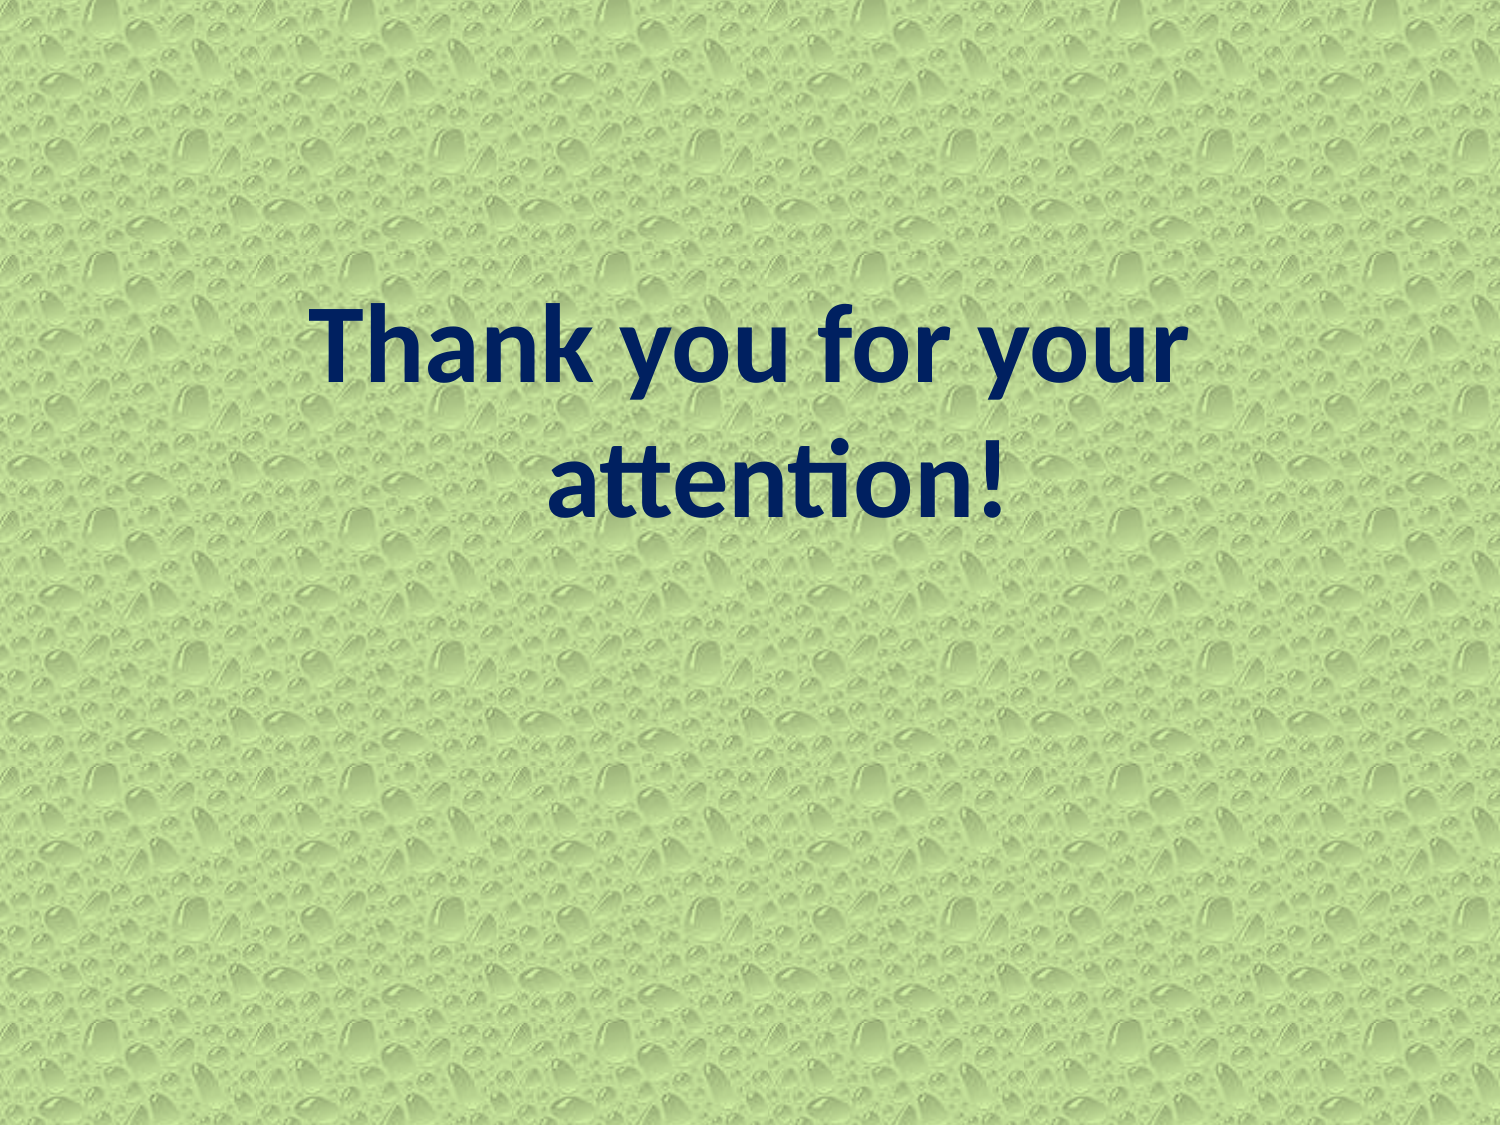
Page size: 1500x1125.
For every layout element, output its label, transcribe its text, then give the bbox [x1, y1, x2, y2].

list Thank you for your attention! [75, 262, 1425, 1005]
